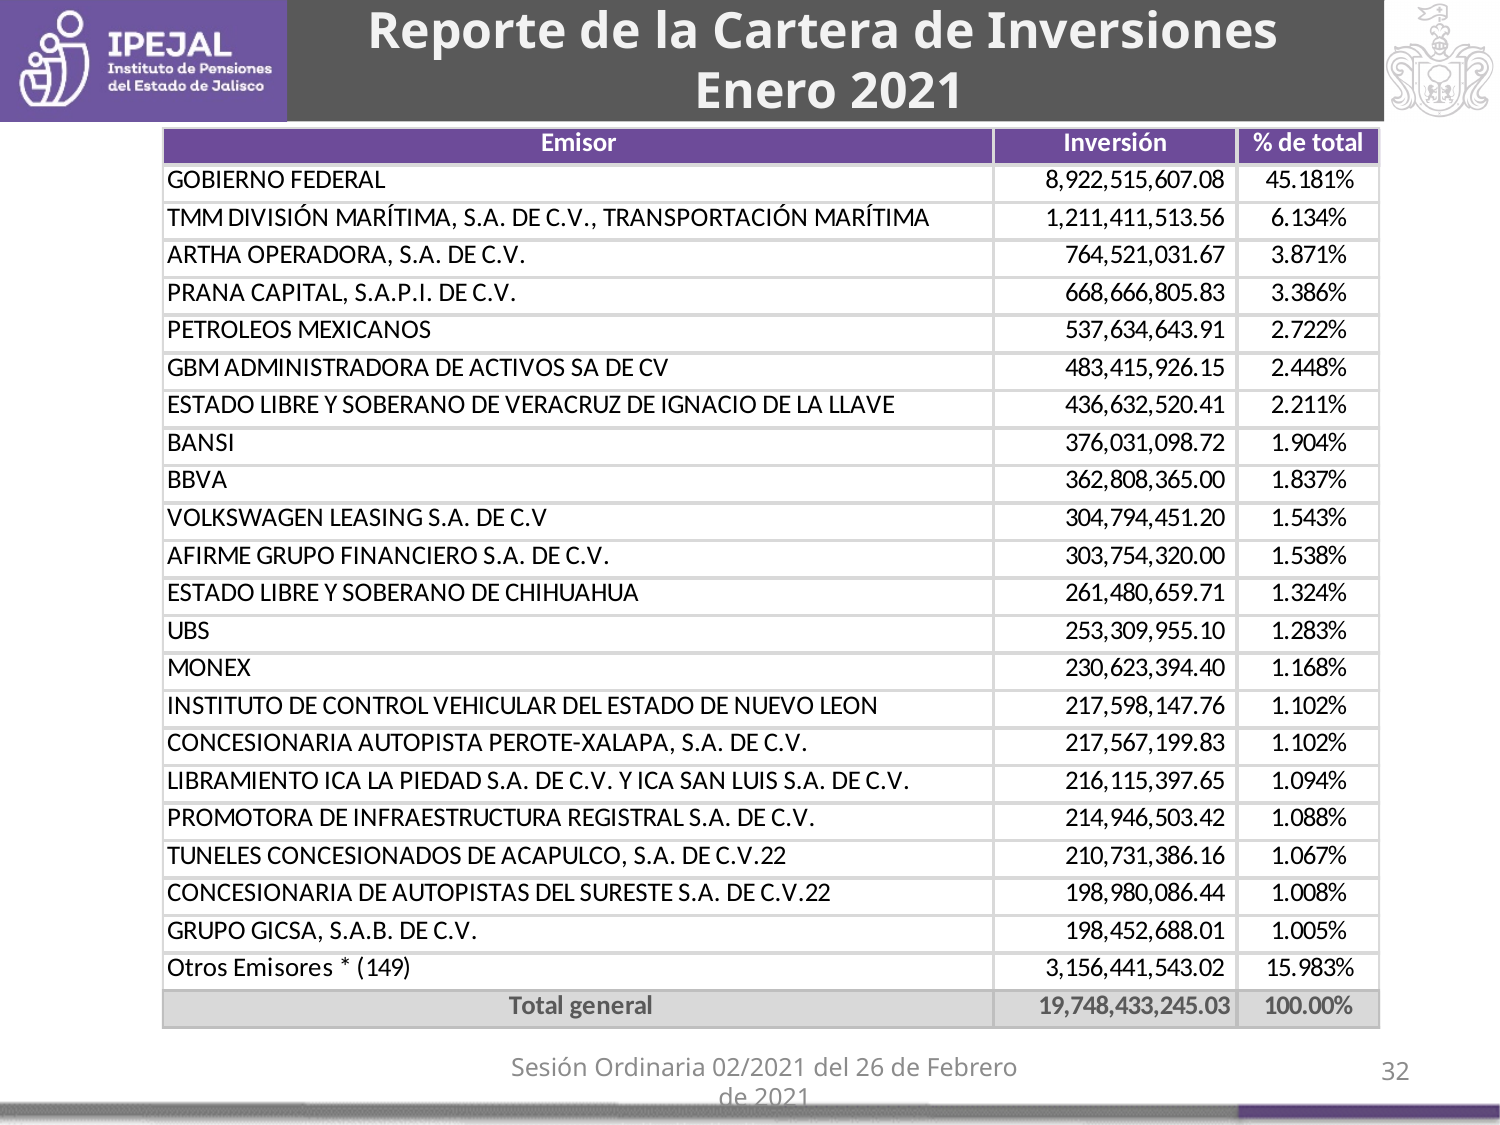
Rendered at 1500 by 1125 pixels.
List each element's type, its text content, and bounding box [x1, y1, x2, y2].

picture [0, 1096, 1500, 1125]
text_box Reporte de la Cartera de Inversiones Enero 2021 [277, 0, 1382, 127]
text_box Sesión Ordinaria 02/2021 del 26 de Febrero de 2021 [483, 1051, 1046, 1112]
slide_number 31 [1074, 1042, 1425, 1103]
picture [161, 127, 1382, 1031]
picture [0, 0, 277, 122]
